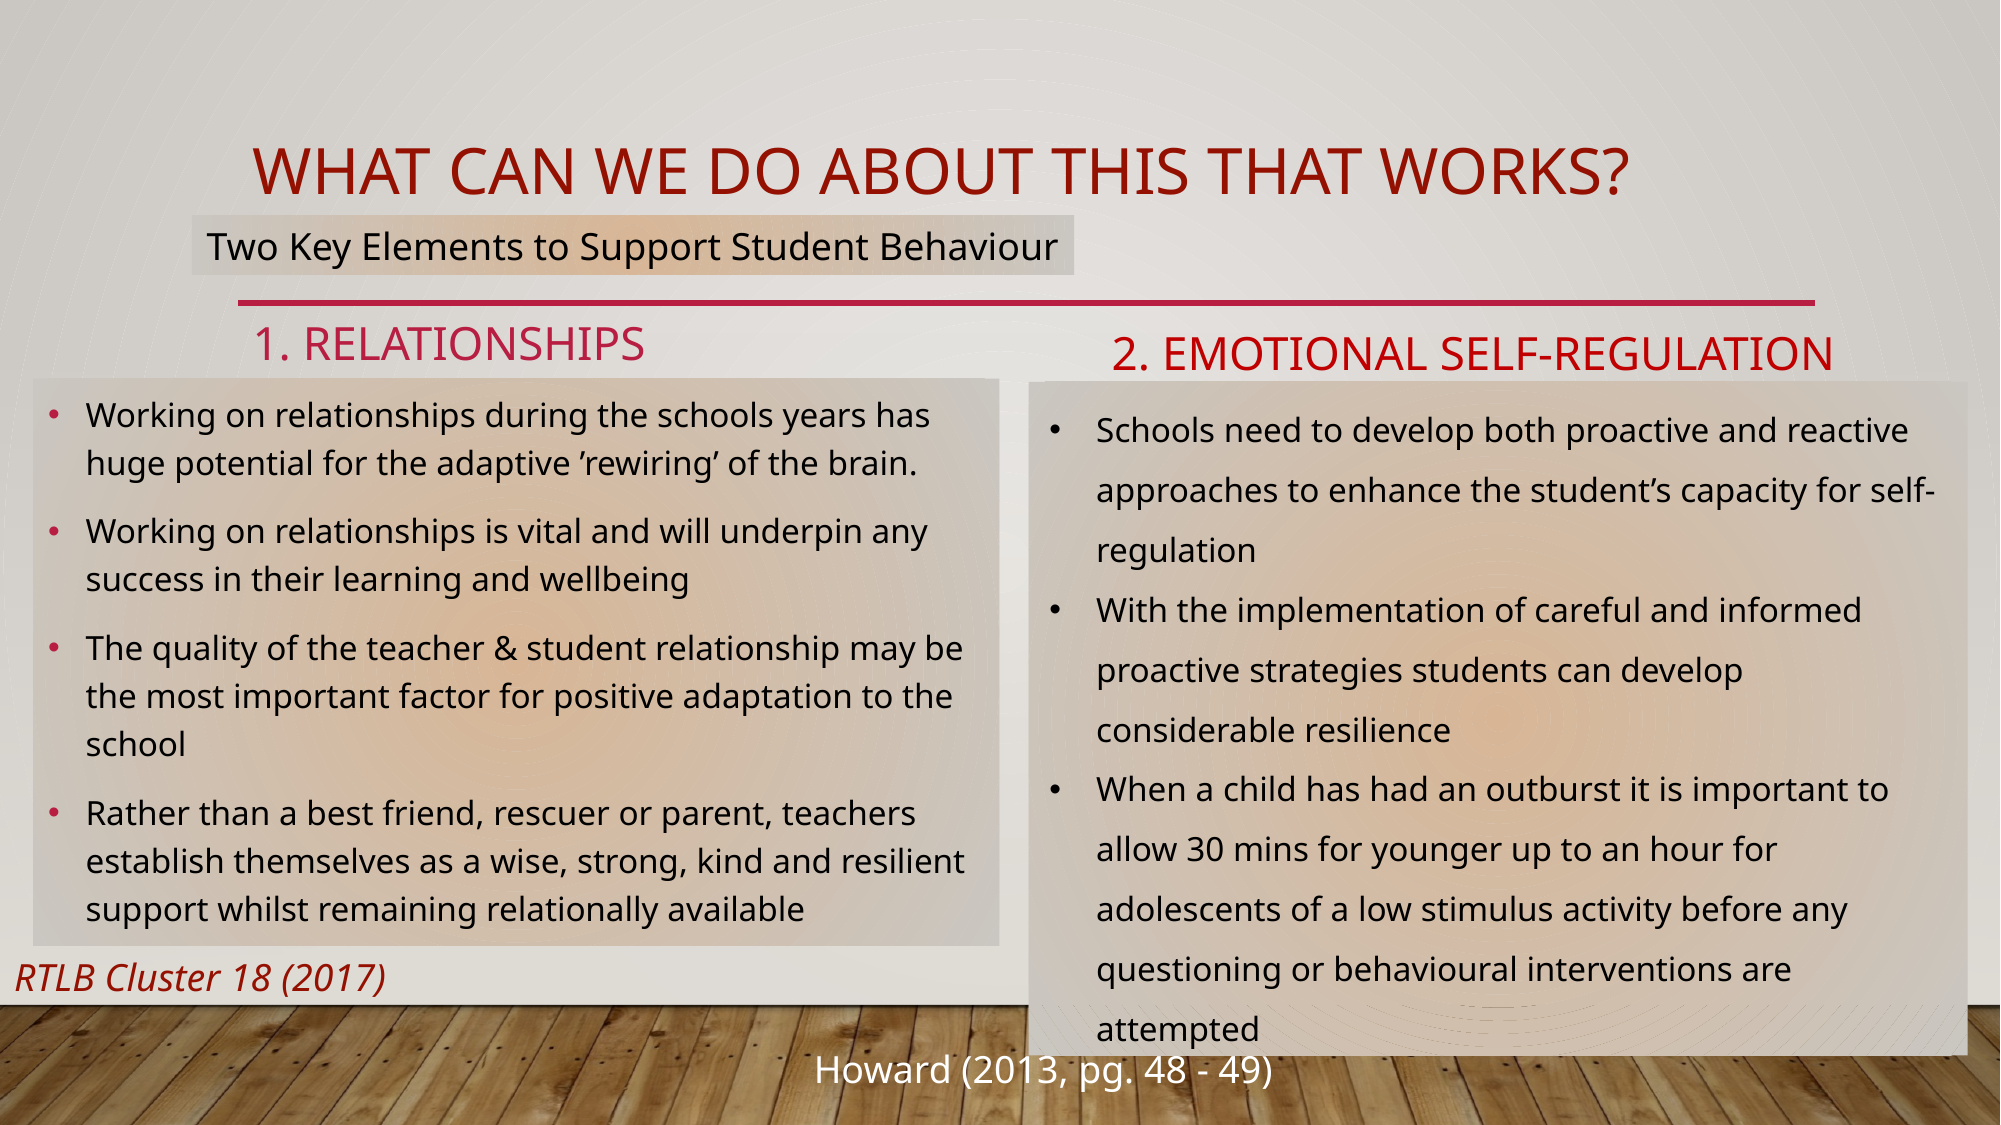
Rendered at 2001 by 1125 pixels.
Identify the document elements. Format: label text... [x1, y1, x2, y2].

text_box Schools need to develop both proactive and reactive approaches to enhance the student’s capacity for self-regulation With the implementation of careful and informed proactive strategies students can develop considerable resilience When a child has had an outburst it is important to allow 30 mins for younger up to an hour for adolescents of a low stimulus activity before any questioning or behavioural interventions are attempted [1028, 381, 1968, 1056]
list 1. relationships [237, 304, 1000, 378]
list Working on relationships during the schools years has huge potential for the adaptive ’rewiring’ of the brain. Working on relationships is vital and will underpin any success in their learning and wellbeing The quality of the teacher & student relationship may be the most important factor for positive adaptation to the school Rather than a best friend, rescuer or parent, teachers establish themselves as a wise, strong, kind and resilient support whilst remaining relationally available [33, 378, 1000, 946]
text_box 2. EMOTIONAL SELF-REGULATION [1096, 316, 1851, 381]
text_box Two Key Elements to Support Student Behaviour [191, 215, 1075, 275]
text_box Howard (2013, pg. 48 - 49) [799, 1038, 1298, 1099]
text_box RTLB Cluster 18 (2017) [0, 946, 402, 1007]
title What can we do about this that works? [237, 131, 1814, 217]
picture [0, 1005, 2000, 1125]
